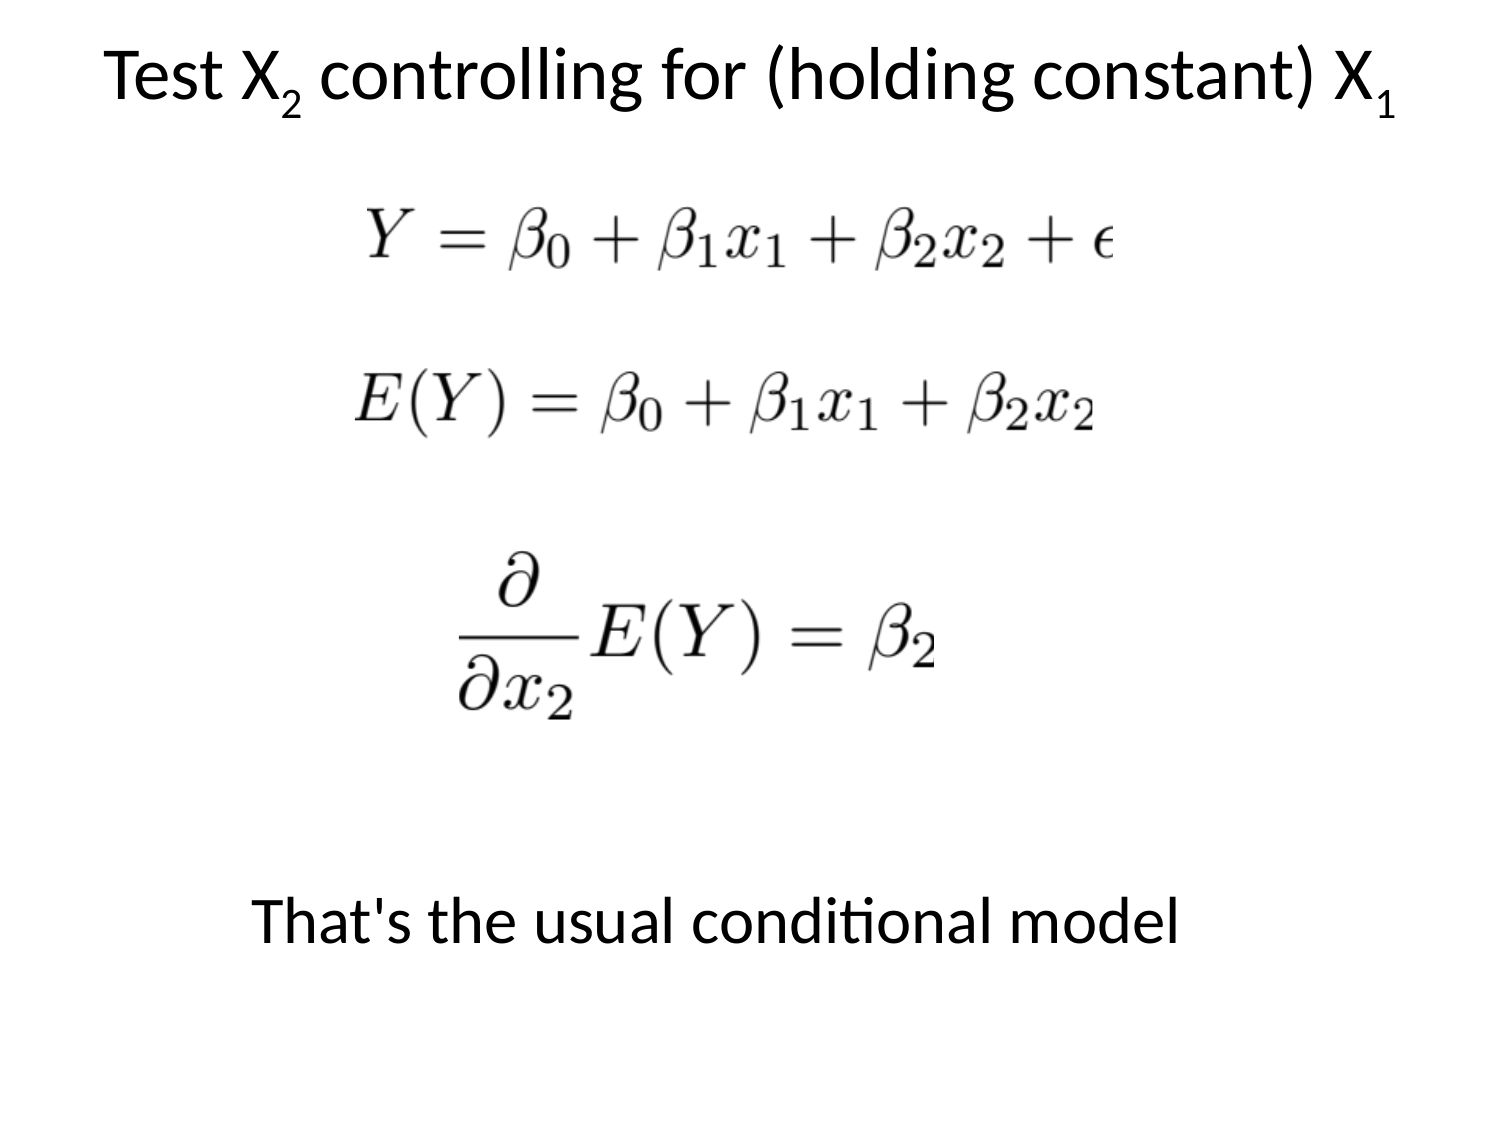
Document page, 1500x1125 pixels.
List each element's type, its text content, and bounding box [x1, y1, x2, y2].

picture [366, 205, 1114, 272]
title Test X2 controlling for (holding constant) X1 [0, 0, 1500, 153]
picture [354, 367, 1093, 439]
picture [458, 550, 935, 722]
text_box That's the usual conditional model [236, 868, 1197, 964]
